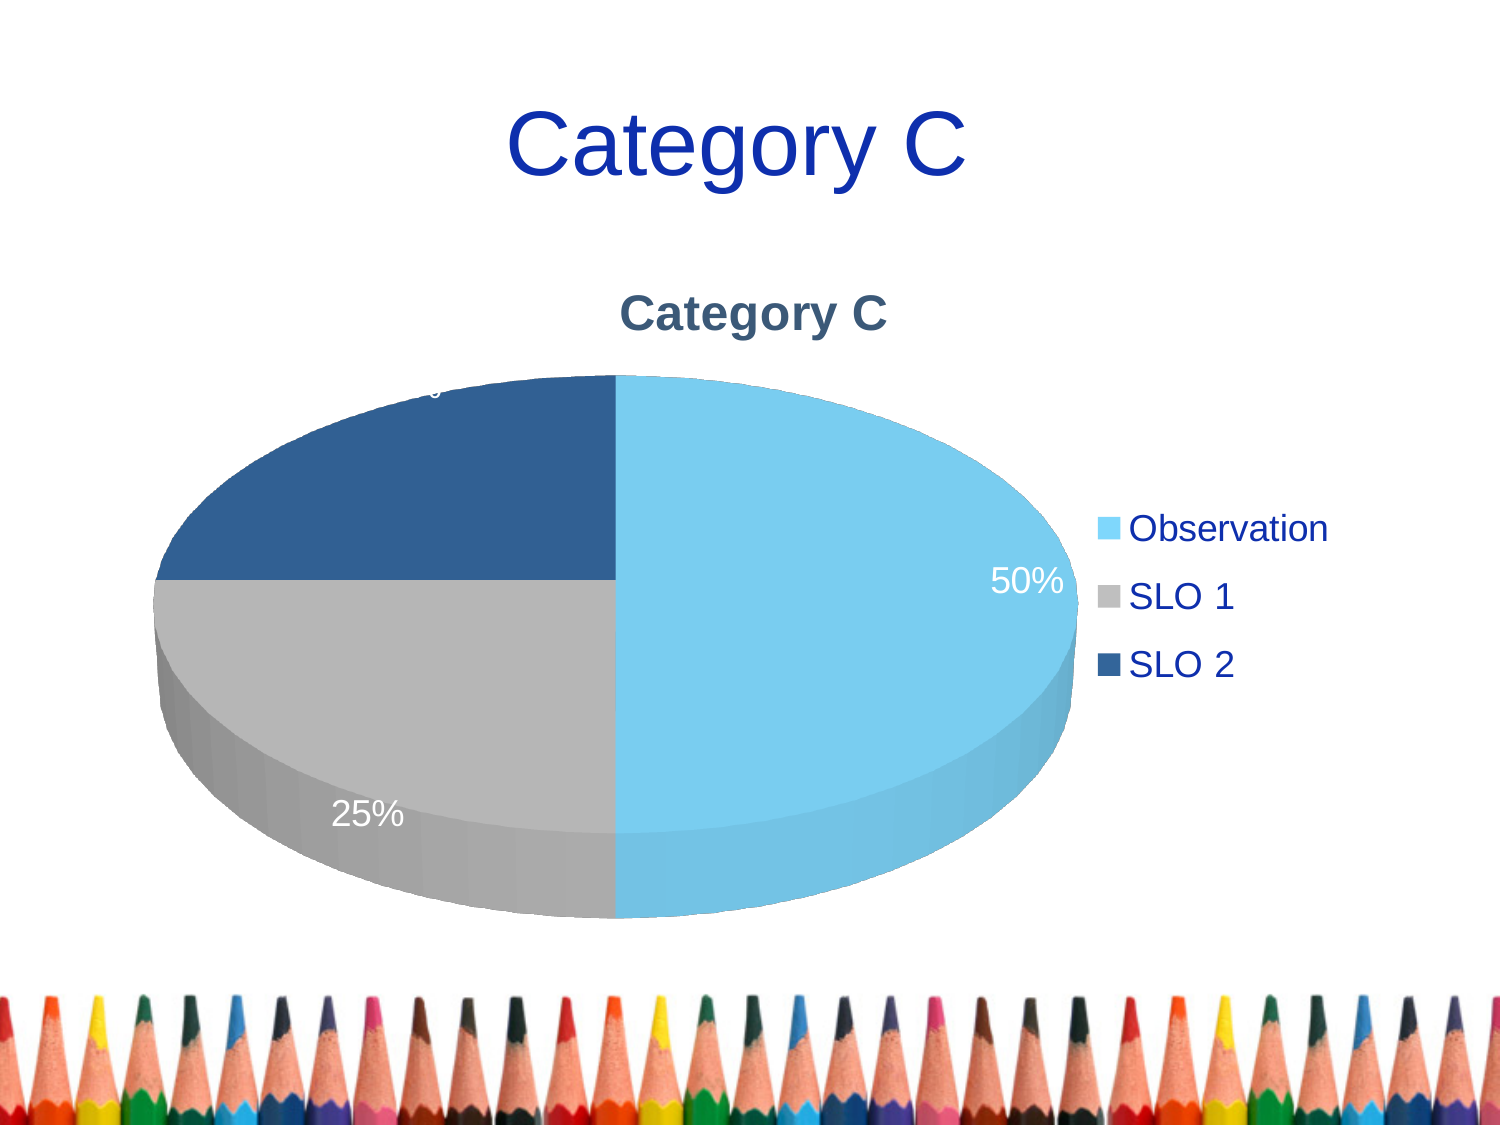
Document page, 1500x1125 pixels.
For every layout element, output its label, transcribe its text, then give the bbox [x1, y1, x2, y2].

title Category C [75, 45, 1425, 231]
picture [0, 0, 1500, 1125]
chart [0, 232, 1426, 991]
